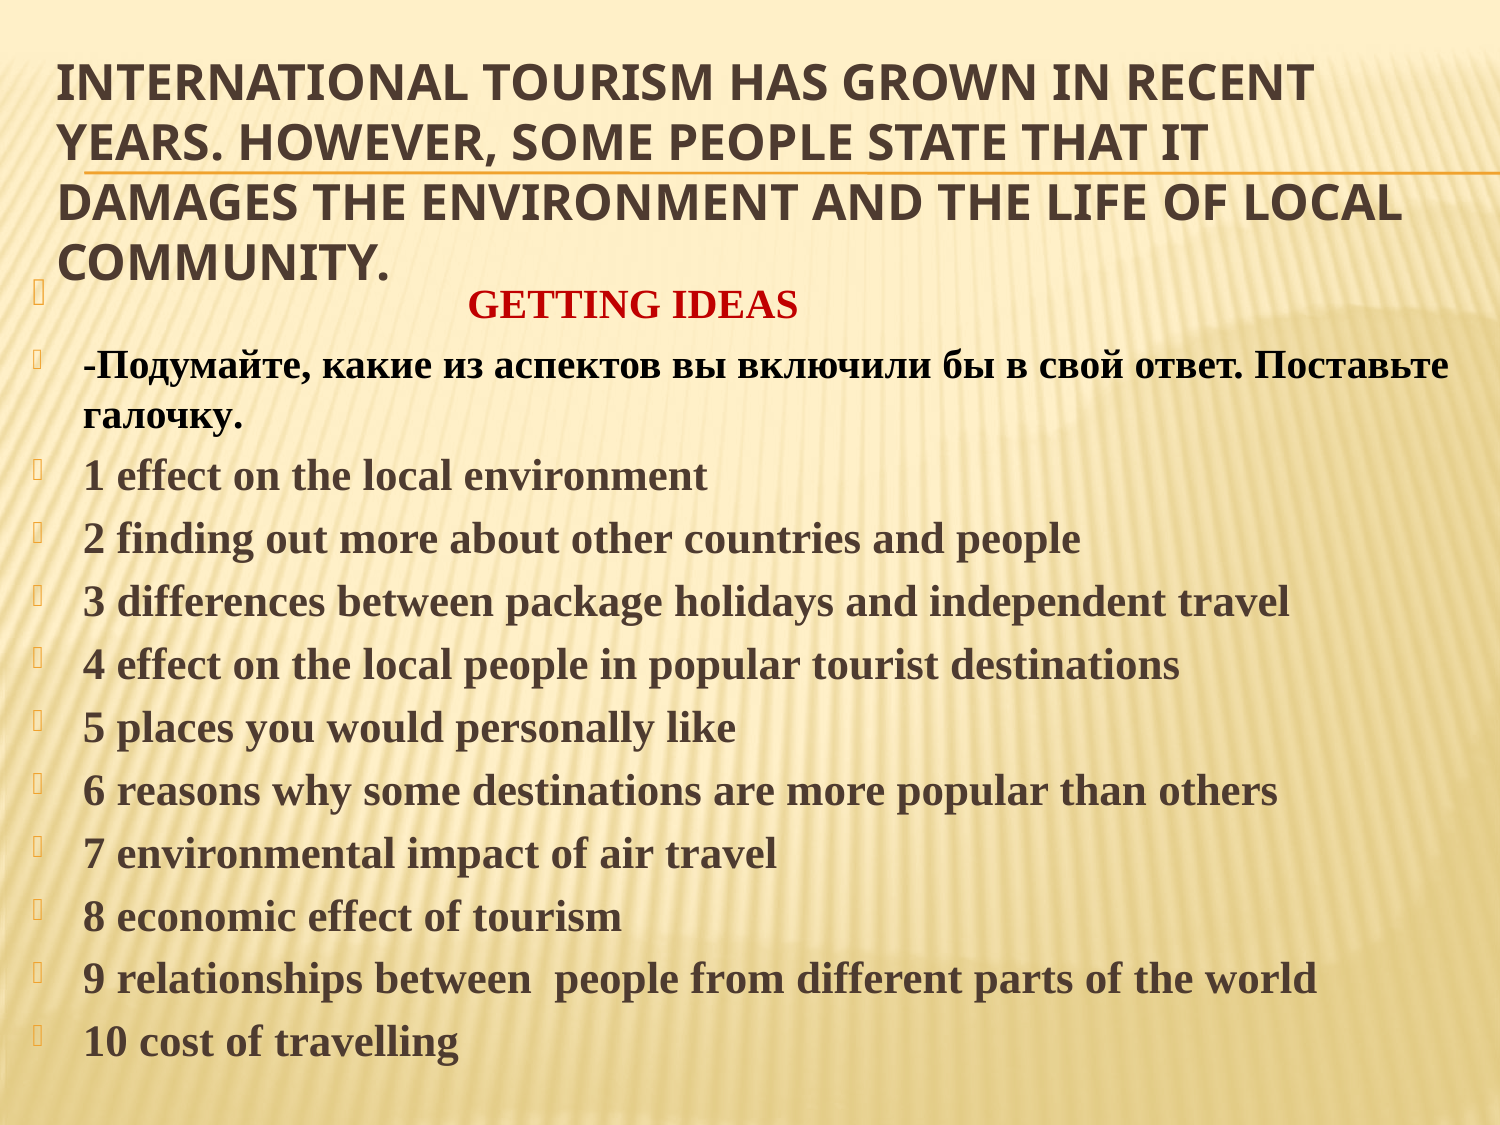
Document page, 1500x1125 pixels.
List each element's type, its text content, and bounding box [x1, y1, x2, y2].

title International tourism has grown in recent years. However, some people state that it damages the environment and the life of local community. [41, 101, 1467, 240]
list GETTING IDEAS -Подумайте, какие из аспектов вы включили бы в свой ответ. Поставьте галочку. 1 effect on the local environment 2 finding out more about other countries and people 3 differences between package holidays and independent travel 4 effect on the local people in popular tourist destinations 5 places you would personally like 6 reasons why some destinations are more popular than others 7 environmental impact of air travel 8 economic effect of tourism 9 relationships between people from different parts of the world 10 cost of travelling [17, 255, 1467, 1081]
